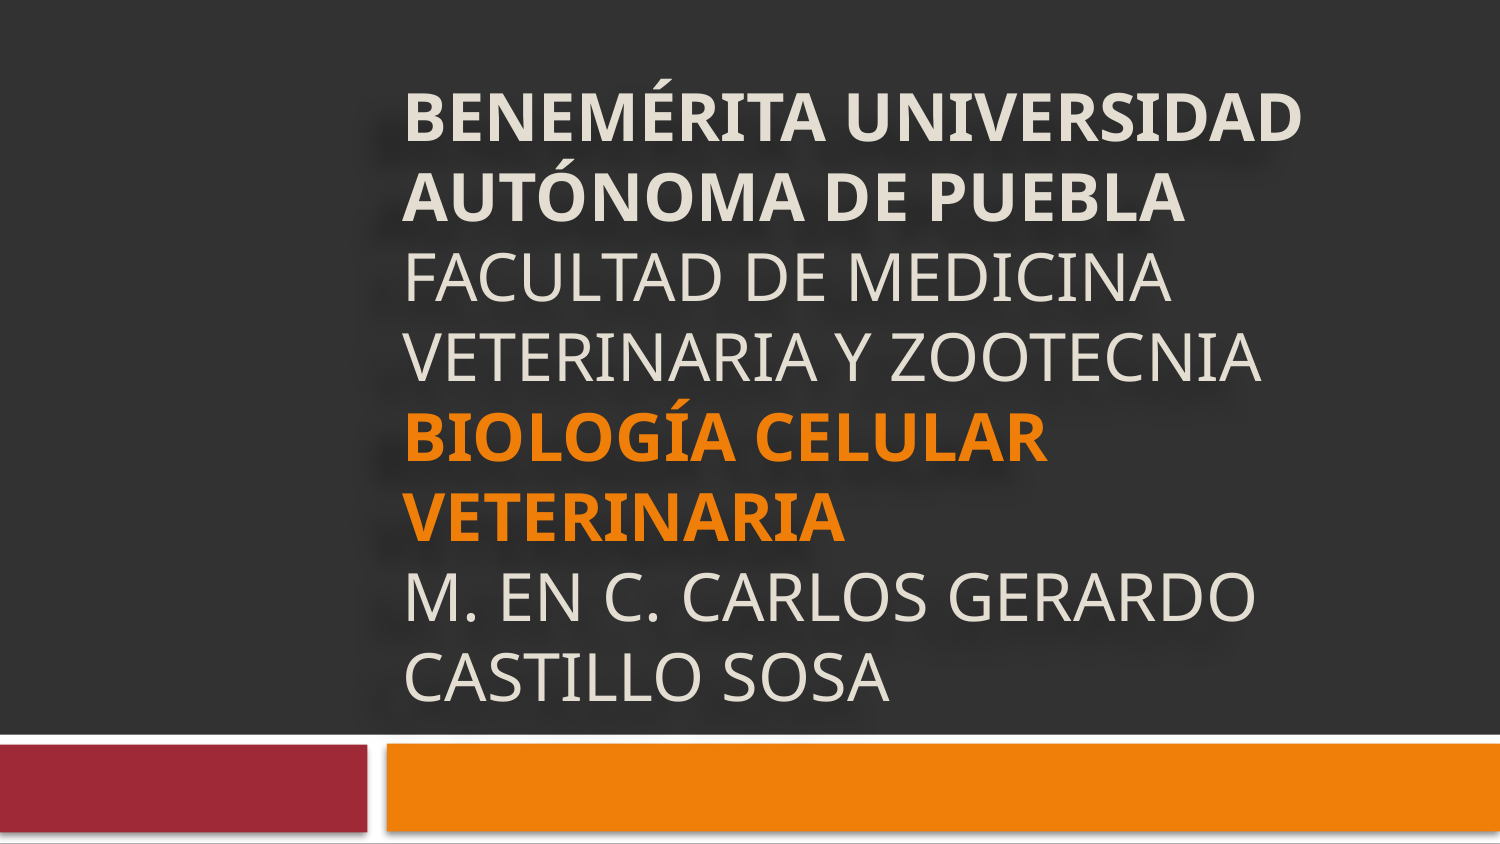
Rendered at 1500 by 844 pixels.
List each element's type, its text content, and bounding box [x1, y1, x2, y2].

title Benemérita universidad autónoma de puebla facultad de medicina veterinaria y zootecnia Biología celular veterinaria m. en c. Carlos Gerardo castillo sosa [387, 496, 1450, 722]
